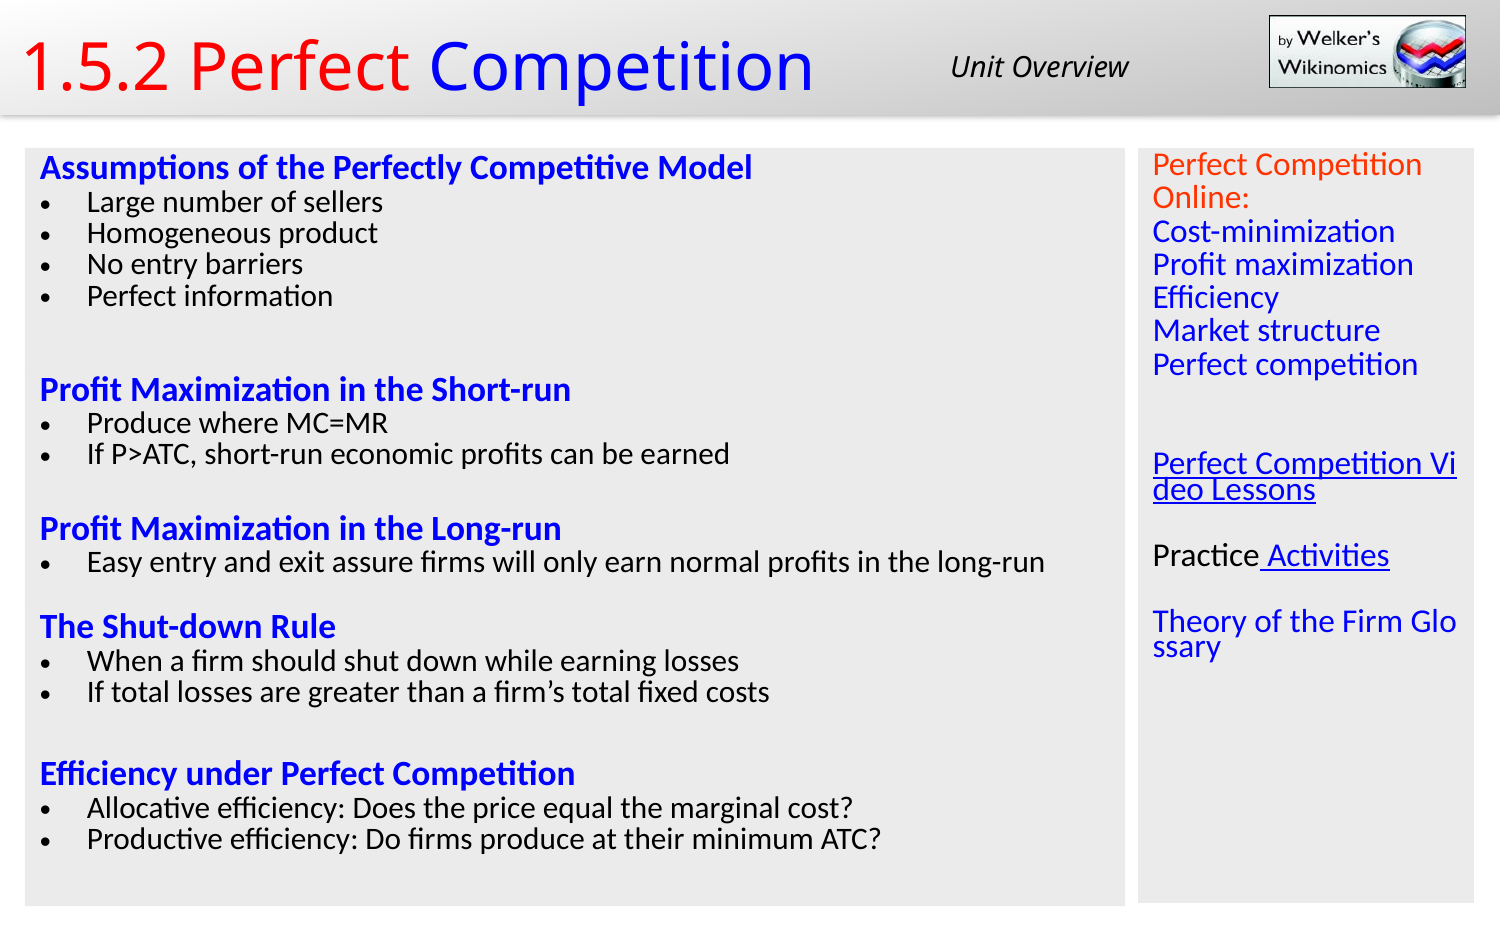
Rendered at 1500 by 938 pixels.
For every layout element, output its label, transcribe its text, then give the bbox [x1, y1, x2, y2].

table_header Perfect Competition Online: Cost-minimization Profit maximization Efficiency Market structure Perfect competition Perfect Competition Video Lessons Practice Activities Theory of the Firm Glossary [1138, 148, 1474, 903]
table_cell The Shut-down Rule When a firm should shut down while earning losses If total losses are greater than a firm’s total fixed costs [25, 607, 1125, 754]
table_header Assumptions of the Perfectly Competitive Model Large number of sellers Homogeneous product No entry barriers Perfect information [25, 148, 1125, 369]
table_cell Efficiency under Perfect Competition Allocative efficiency: Does the price equal the marginal cost? Productive efficiency: Do firms produce at their minimum ATC? [25, 754, 1125, 906]
table_cell Profit Maximization in the Long-run Easy entry and exit assure firms will only earn normal profits in the long-run [25, 508, 1125, 607]
table_cell Profit Maximization in the Short-run Produce where MC=MR If P>ATC, short-run economic profits can be earned [25, 369, 1125, 508]
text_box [0, 0, 1500, 115]
